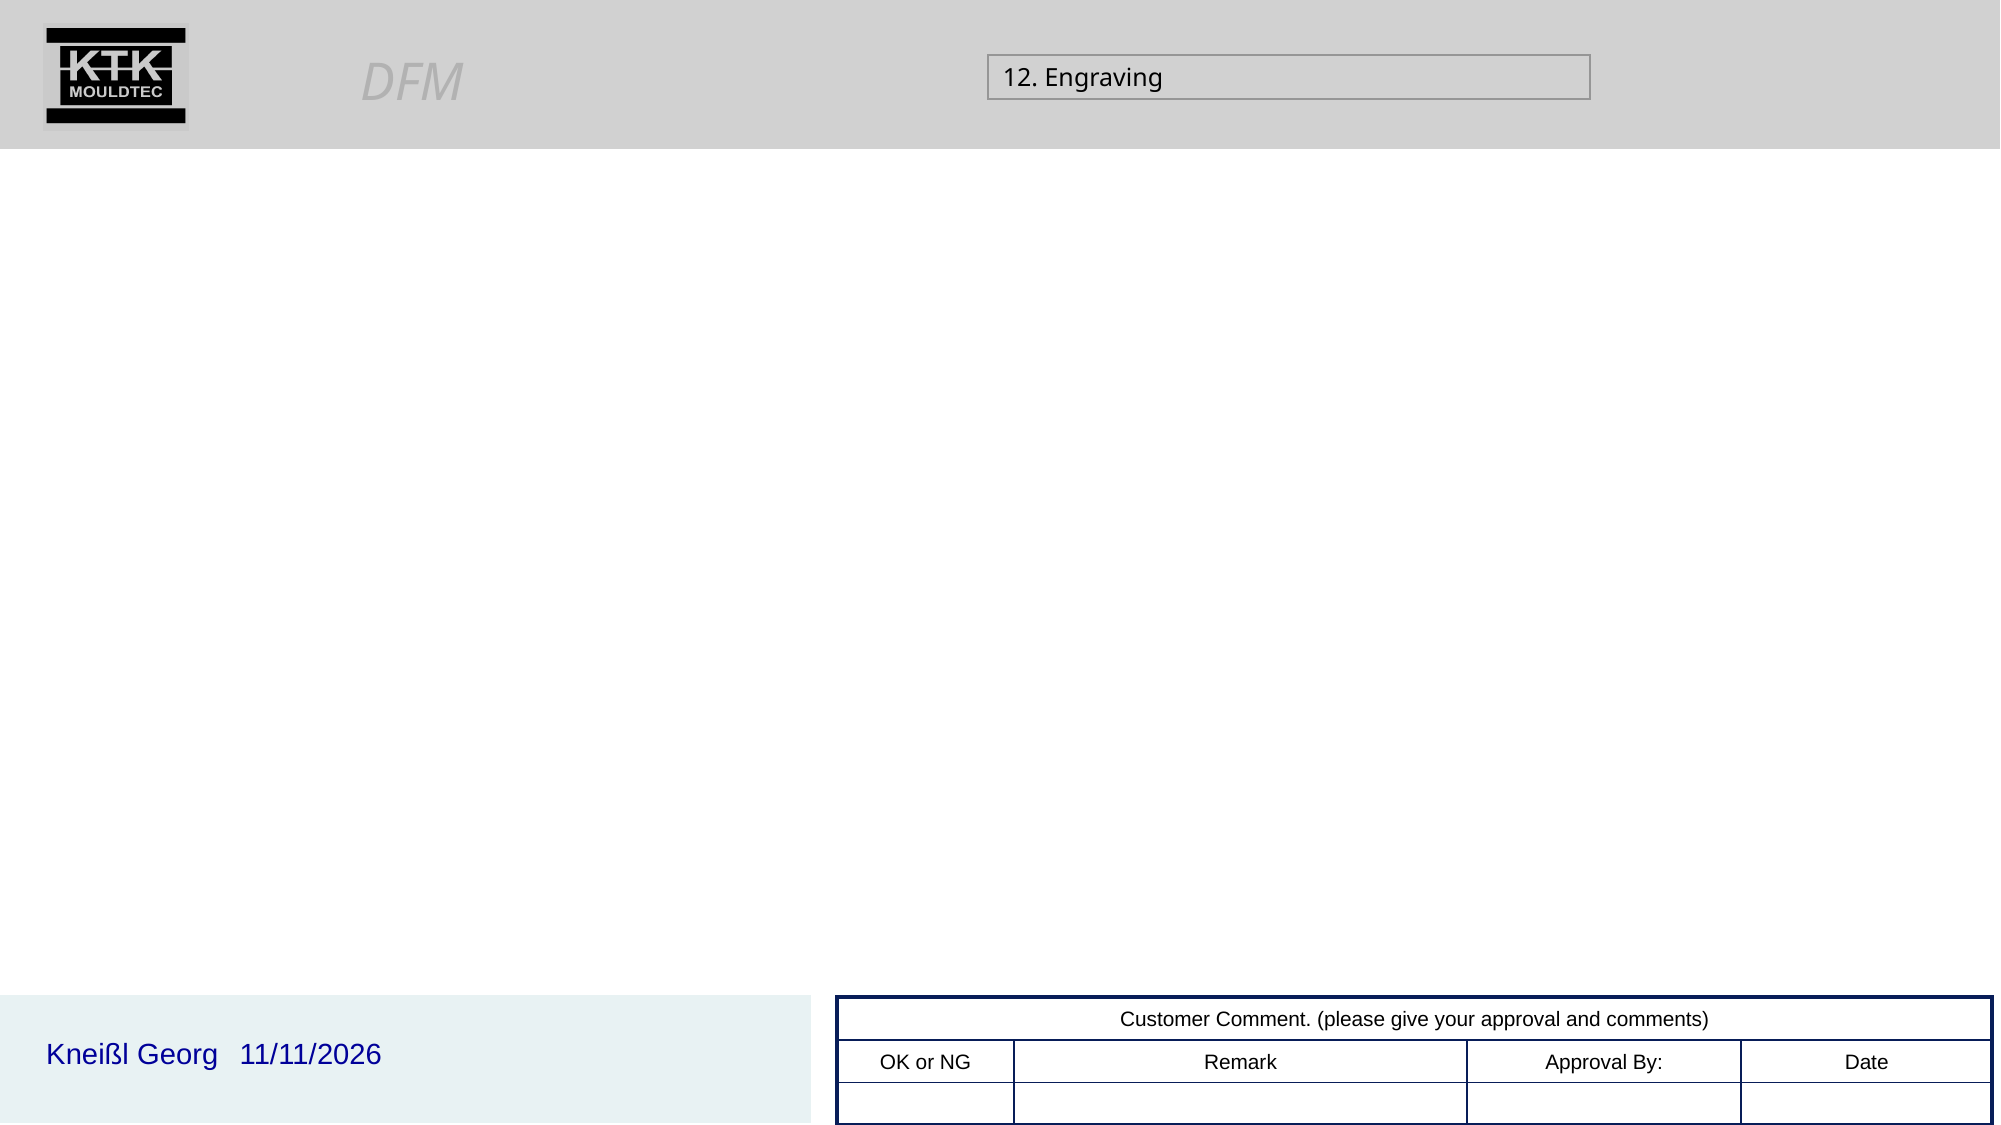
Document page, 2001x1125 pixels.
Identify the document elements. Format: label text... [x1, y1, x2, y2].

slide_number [188, 1027, 433, 1106]
text_box 12. Engraving [988, 54, 1591, 100]
